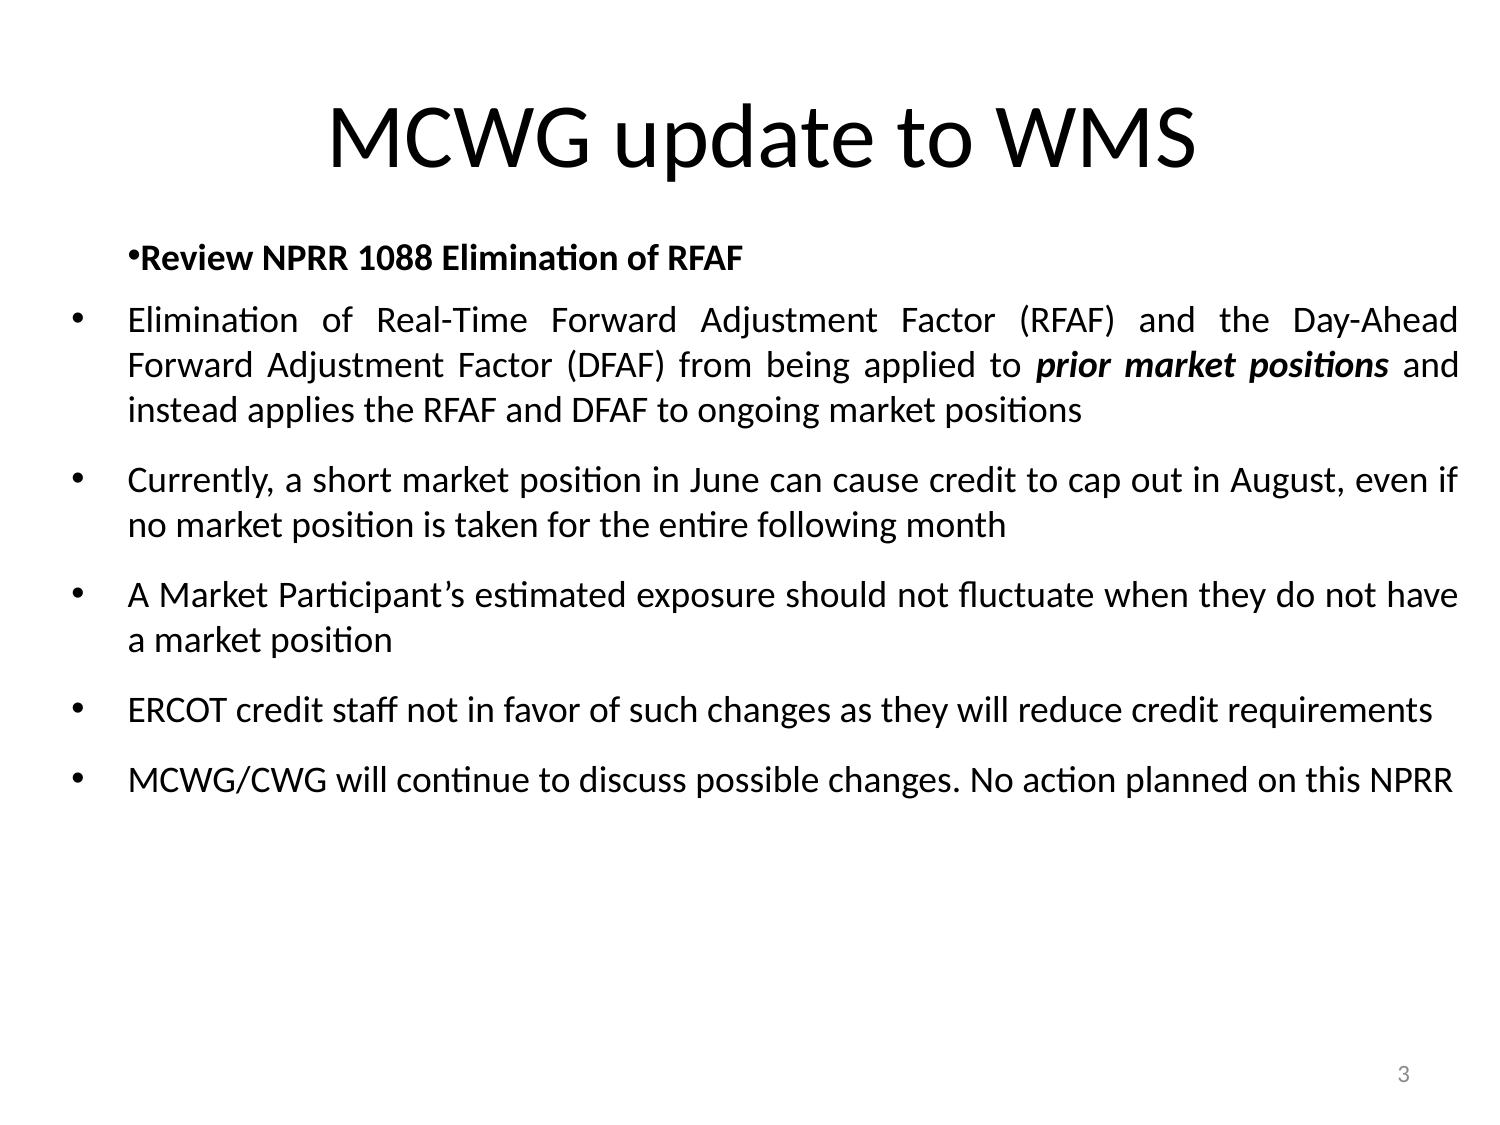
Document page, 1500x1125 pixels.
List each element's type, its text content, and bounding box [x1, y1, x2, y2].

list Review NPRR 1088 Elimination of RFAF Elimination of Real-Time Forward Adjustment Factor (RFAF) and the Day-Ahead Forward Adjustment Factor (DFAF) from being applied to prior market positions and instead applies the RFAF and DFAF to ongoing market positions Currently, a short market position in June can cause credit to cap out in August, even if no market position is taken for the entire following month A Market Participant’s estimated exposure should not fluctuate when they do not have a market position ERCOT credit staff not in favor of such changes as they will reduce credit requirements MCWG/CWG will continue to discuss possible changes. No action planned on this NPRR [37, 224, 1475, 1103]
slide_number 3 [1074, 1042, 1425, 1103]
title MCWG update to WMS [87, 62, 1438, 200]
